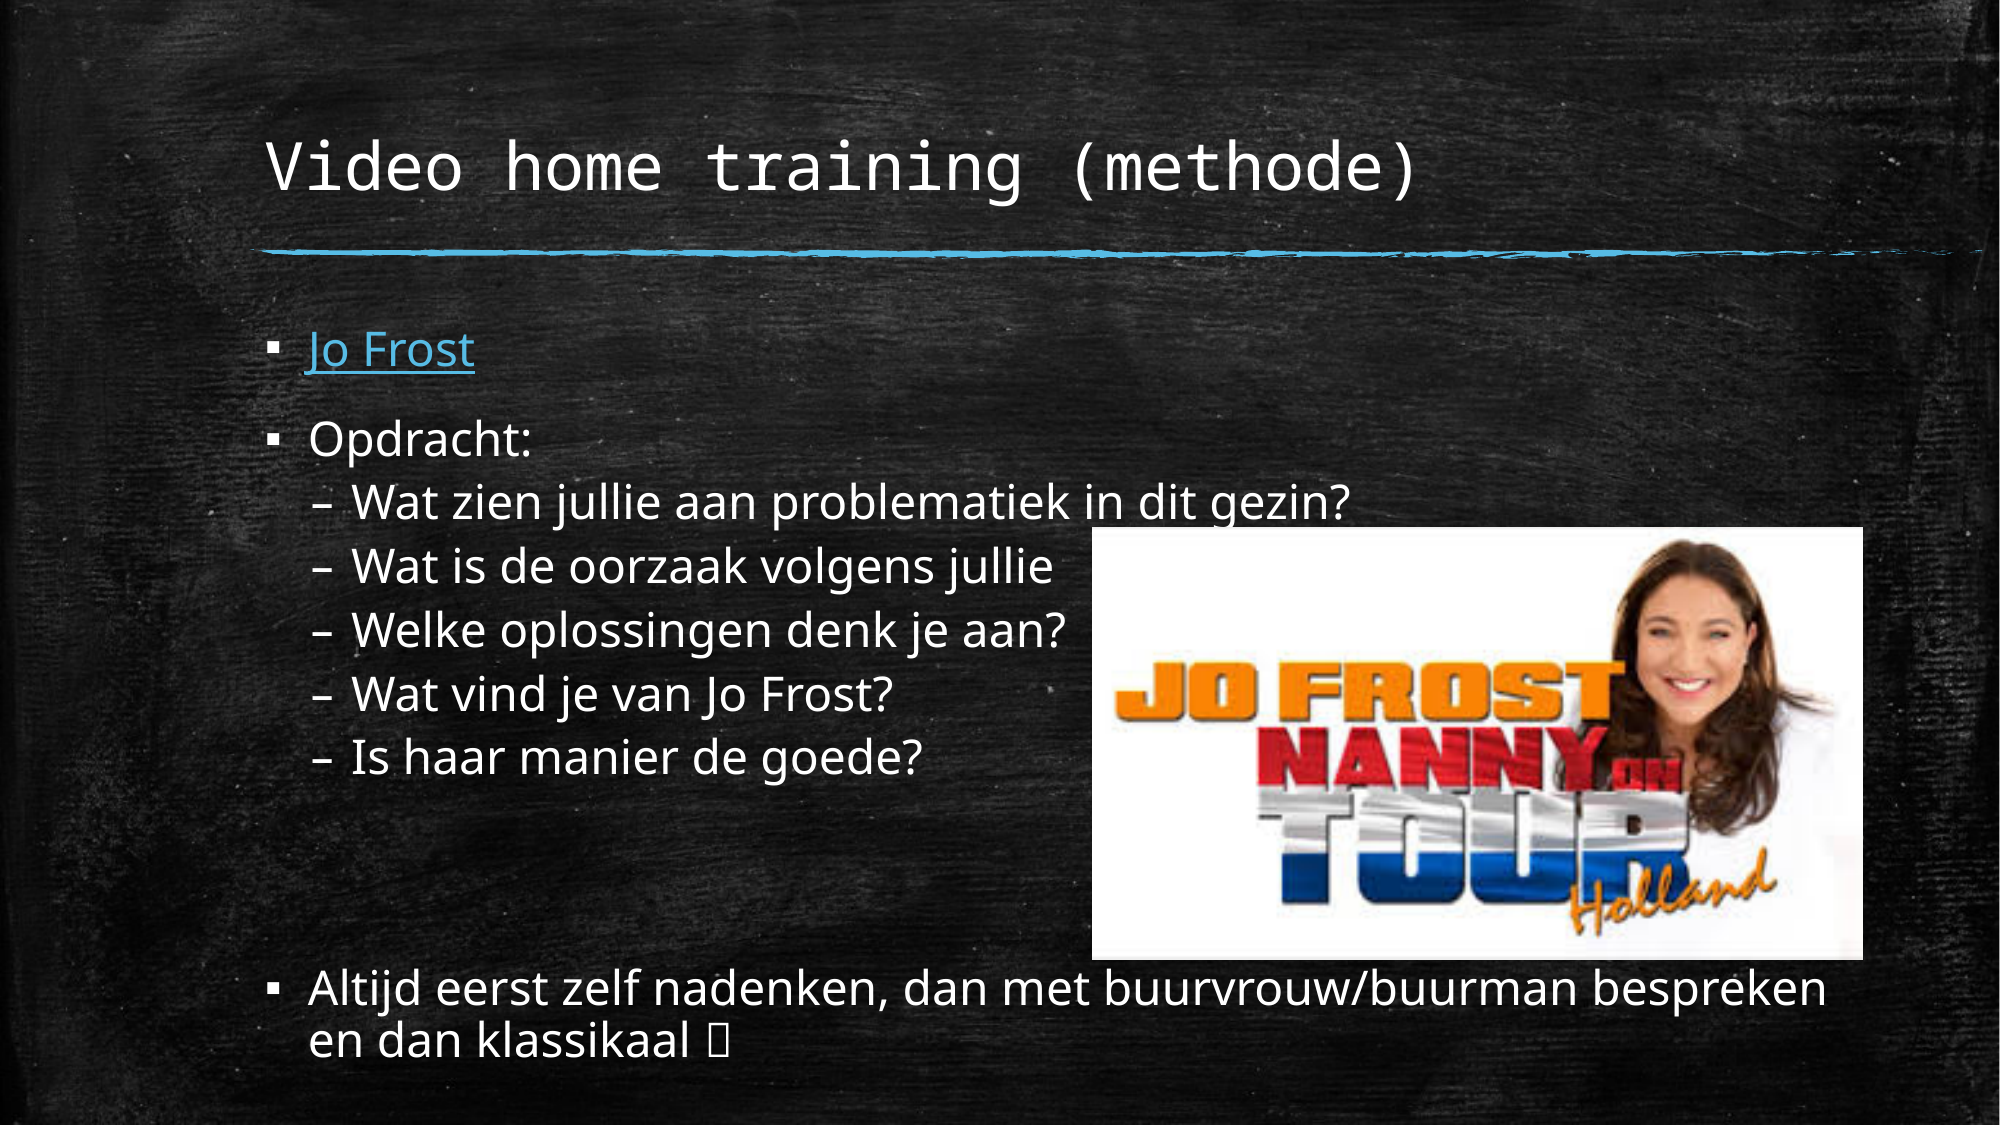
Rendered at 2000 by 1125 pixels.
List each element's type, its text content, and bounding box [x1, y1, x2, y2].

title Video home training (methode) [249, 45, 1750, 213]
list Jo Frost Opdracht: Wat zien jullie aan problematiek in dit gezin? Wat is de oorzaak volgens jullie Welke oplossingen denk je aan? Wat vind je van Jo Frost? Is haar manier de goede? Altijd eerst zelf nadenken, dan met buurvrouw/buurman bespreken en dan klassikaal  [249, 312, 1863, 1083]
picture [1092, 527, 1863, 960]
